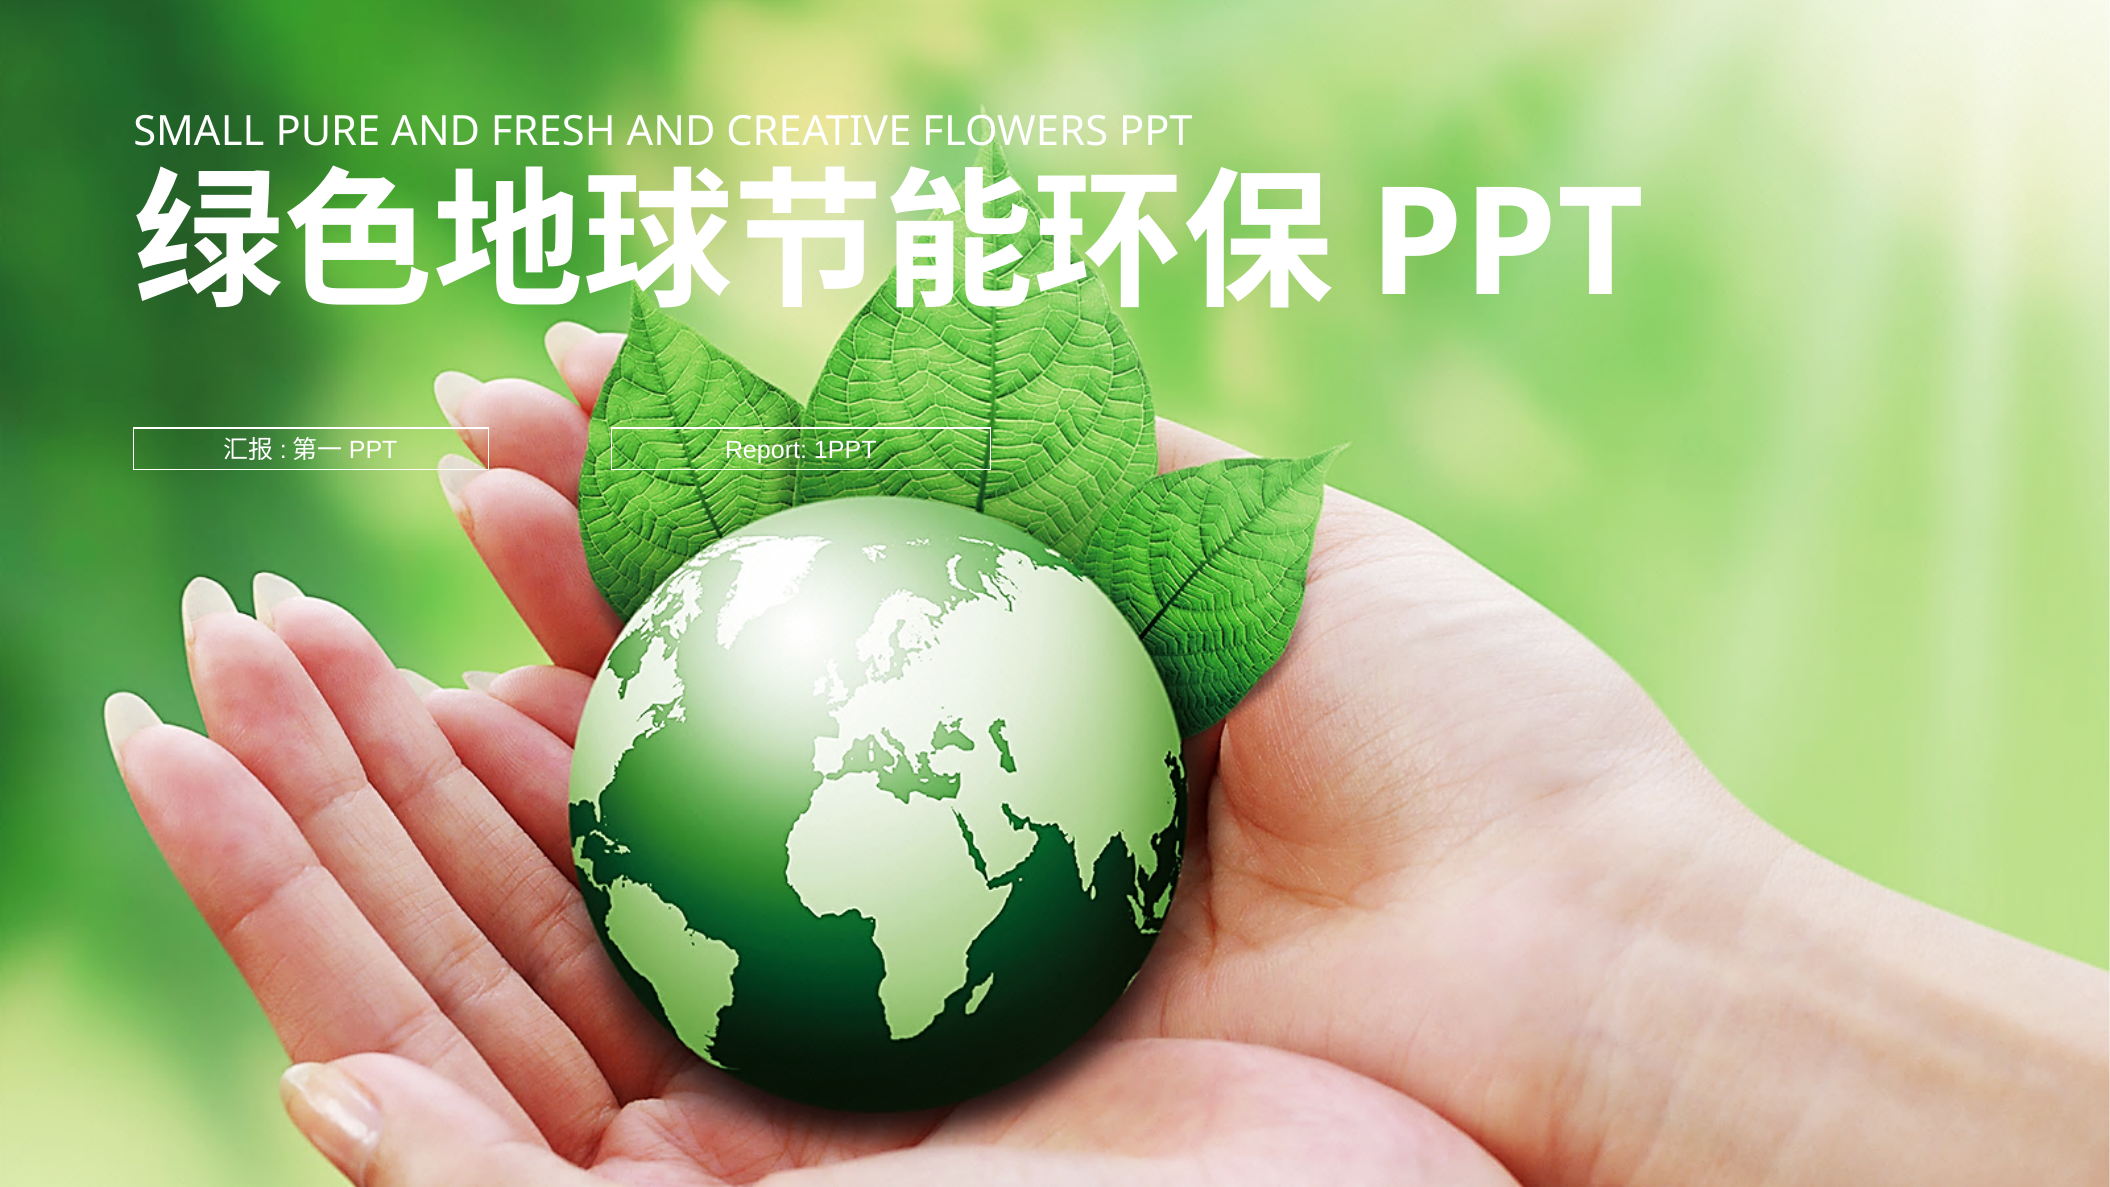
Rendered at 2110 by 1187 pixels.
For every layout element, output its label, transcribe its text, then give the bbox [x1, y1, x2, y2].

text_box SMALL PURE AND FRESH AND CREATIVE FLOWERS PPT [133, 103, 1408, 154]
text_box [0, 0, 2110, 1187]
text_box Report: 1PPT [611, 427, 991, 470]
text_box 汇报:第一PPT [133, 427, 489, 470]
text_box 绿色地球节能环保PPT [133, 144, 1658, 325]
